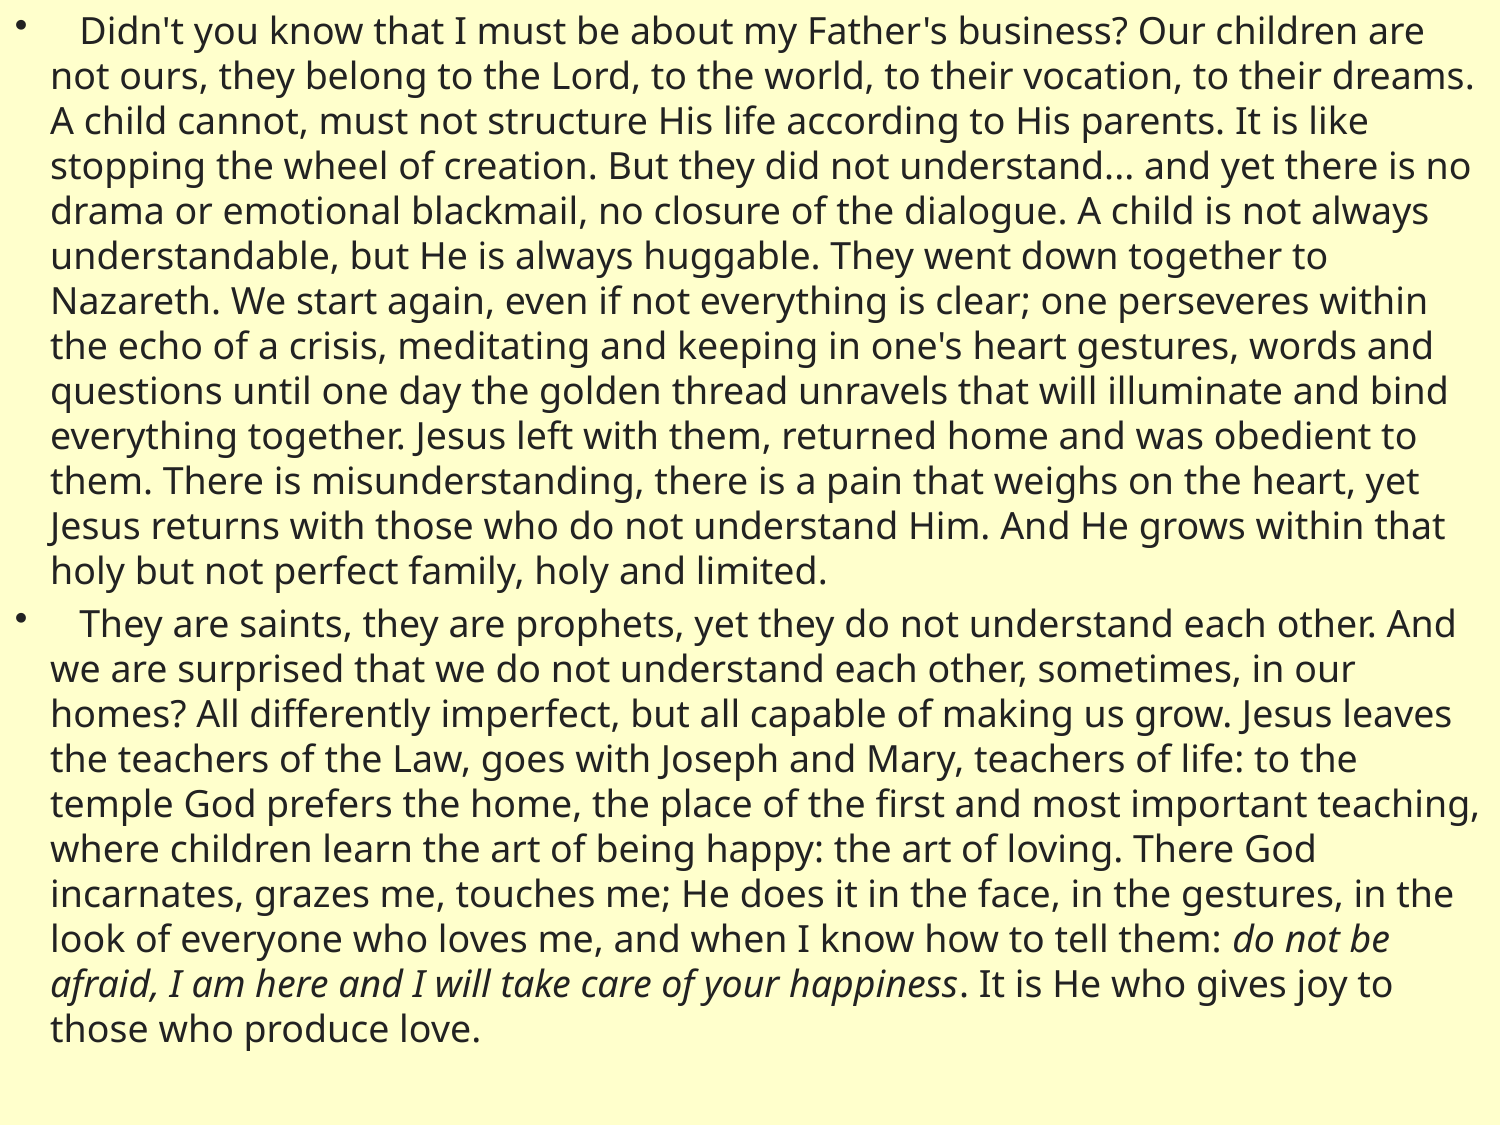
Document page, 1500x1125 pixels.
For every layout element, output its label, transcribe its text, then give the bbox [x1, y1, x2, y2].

text_box Didn't you know that I must be about my Father's business? Our children are not ours, they belong to the Lord, to the world, to their vocation, to their dreams. A child cannot, must not structure His life according to His parents. It is like stopping the wheel of creation. But they did not understand... and yet there is no drama or emotional blackmail, no closure of the dialogue. A child is not always understandable, but He is always huggable. They went down together to Nazareth. We start again, even if not everything is clear; one perseveres within the echo of a crisis, meditating and keeping in one's heart gestures, words and questions until one day the golden thread unravels that will illuminate and bind everything together. Jesus left with them, returned home and was obedient to them. There is misunderstanding, there is a pain that weighs on the heart, yet Jesus returns with those who do not understand Him. And He grows within that holy but not perfect family, holy and limited. They are saints, they are prophets, yet they do not understand each other. And we are surprised that we do not understand each other, sometimes, in our homes? All differently imperfect, but all capable of making us grow. Jesus leaves the teachers of the Law, goes with Joseph and Mary, teachers of life: to the temple God prefers the home, the place of the first and most important teaching, where children learn the art of being happy: the art of loving. There God incarnates, grazes me, touches me; He does it in the face, in the gestures, in the look of everyone who loves me, and when I know how to tell them: do not be afraid, I am here and I will take care of your happiness. It is He who gives joy to those who produce love. [0, 0, 1500, 1058]
